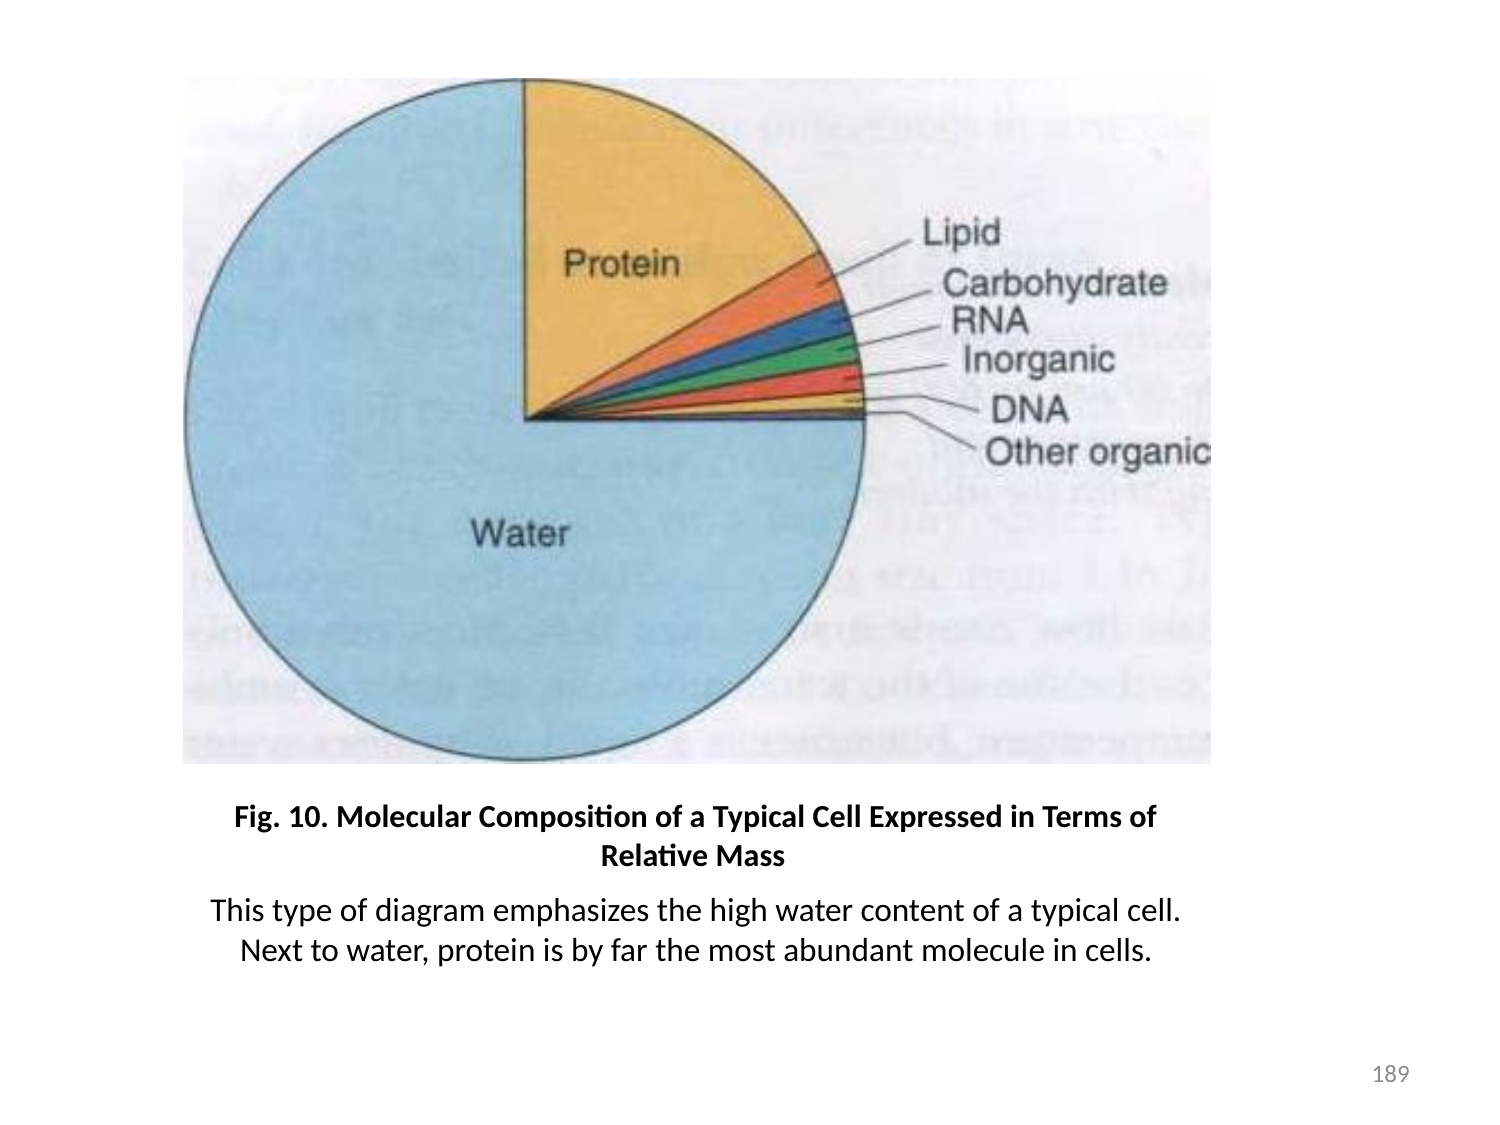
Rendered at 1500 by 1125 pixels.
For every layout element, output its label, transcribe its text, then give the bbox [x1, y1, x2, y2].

title Fig. 10. Molecular Composition of a Typical Cell Expressed in Terms of Relative Mass [183, 787, 1211, 880]
slide_number 189 [1074, 1042, 1425, 1103]
picture [182, 77, 1211, 764]
list This type of diagram emphasizes the high water content of a typical cell. Next to water, protein is by far the most abundant molecule in cells. [183, 880, 1211, 1013]
